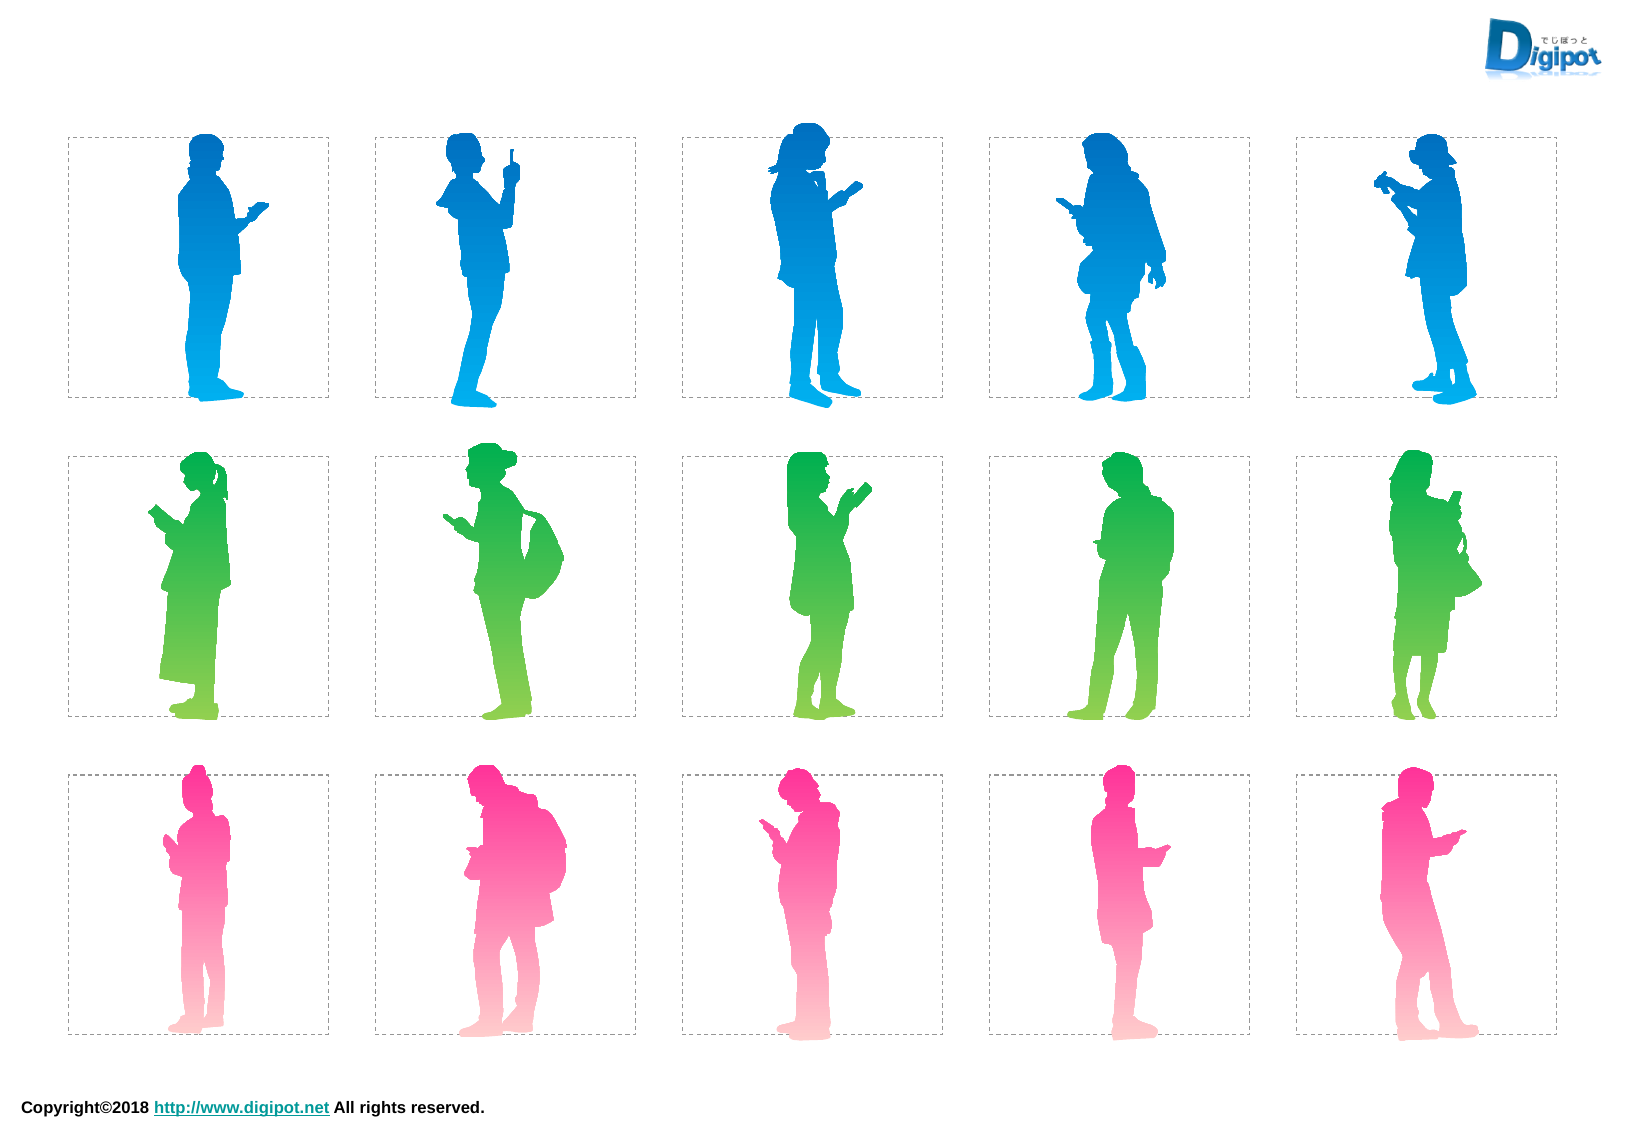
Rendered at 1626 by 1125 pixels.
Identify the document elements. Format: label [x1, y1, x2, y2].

text_box [177, 134, 269, 402]
text_box [1067, 451, 1174, 721]
text_box [1380, 767, 1480, 1041]
text_box [1389, 450, 1482, 721]
text_box [1373, 134, 1477, 405]
text_box [786, 451, 873, 721]
text_box [1055, 132, 1166, 402]
text_box [436, 132, 521, 408]
text_box [758, 768, 841, 1041]
text_box [147, 451, 231, 721]
text_box [1090, 764, 1172, 1041]
text_box [443, 442, 565, 721]
text_box [459, 764, 567, 1038]
text_box [768, 123, 864, 408]
picture [1485, 18, 1602, 82]
text_box [163, 764, 231, 1034]
